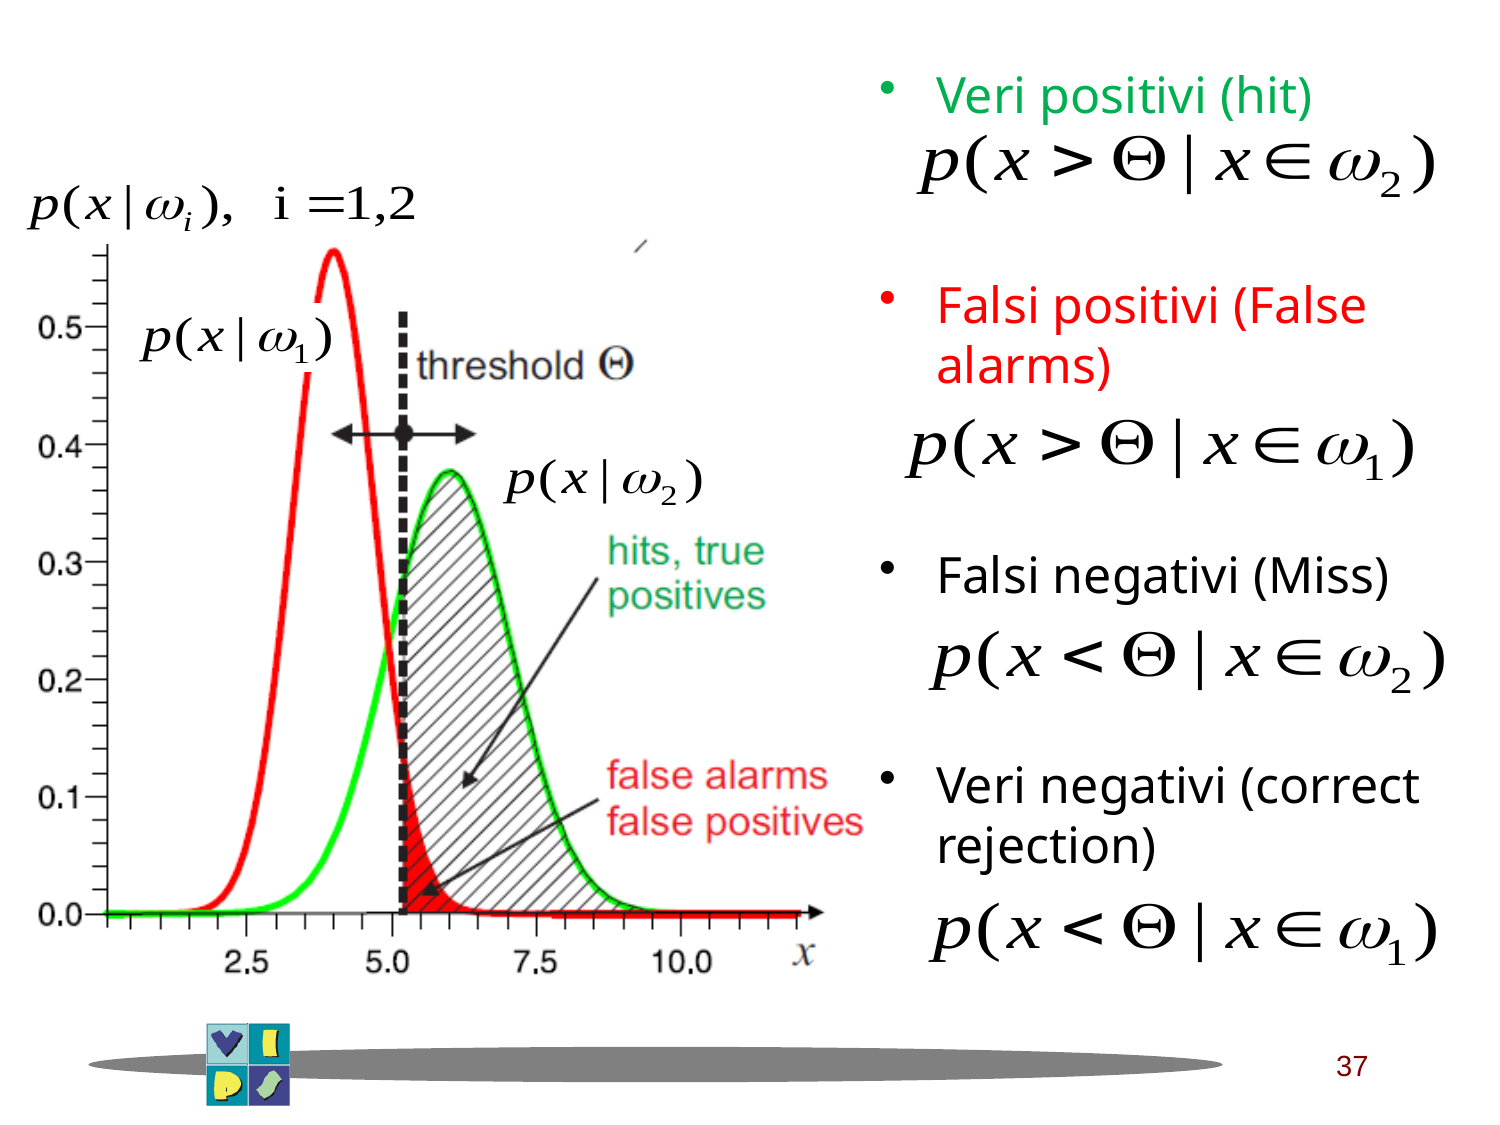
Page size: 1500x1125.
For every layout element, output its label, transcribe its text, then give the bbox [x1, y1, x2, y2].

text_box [126, 302, 344, 373]
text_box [899, 115, 1453, 209]
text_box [888, 398, 1434, 492]
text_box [911, 882, 1451, 977]
picture [206, 1023, 290, 1106]
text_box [13, 170, 429, 245]
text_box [489, 444, 713, 514]
slide_number 37 [1033, 1039, 1384, 1118]
picture [0, 125, 928, 1011]
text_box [911, 611, 1465, 705]
list Veri positivi (hit) Falsi positivi (False alarms) Falsi negativi (Miss) Veri negativi (correct rejection) [864, 56, 1495, 988]
